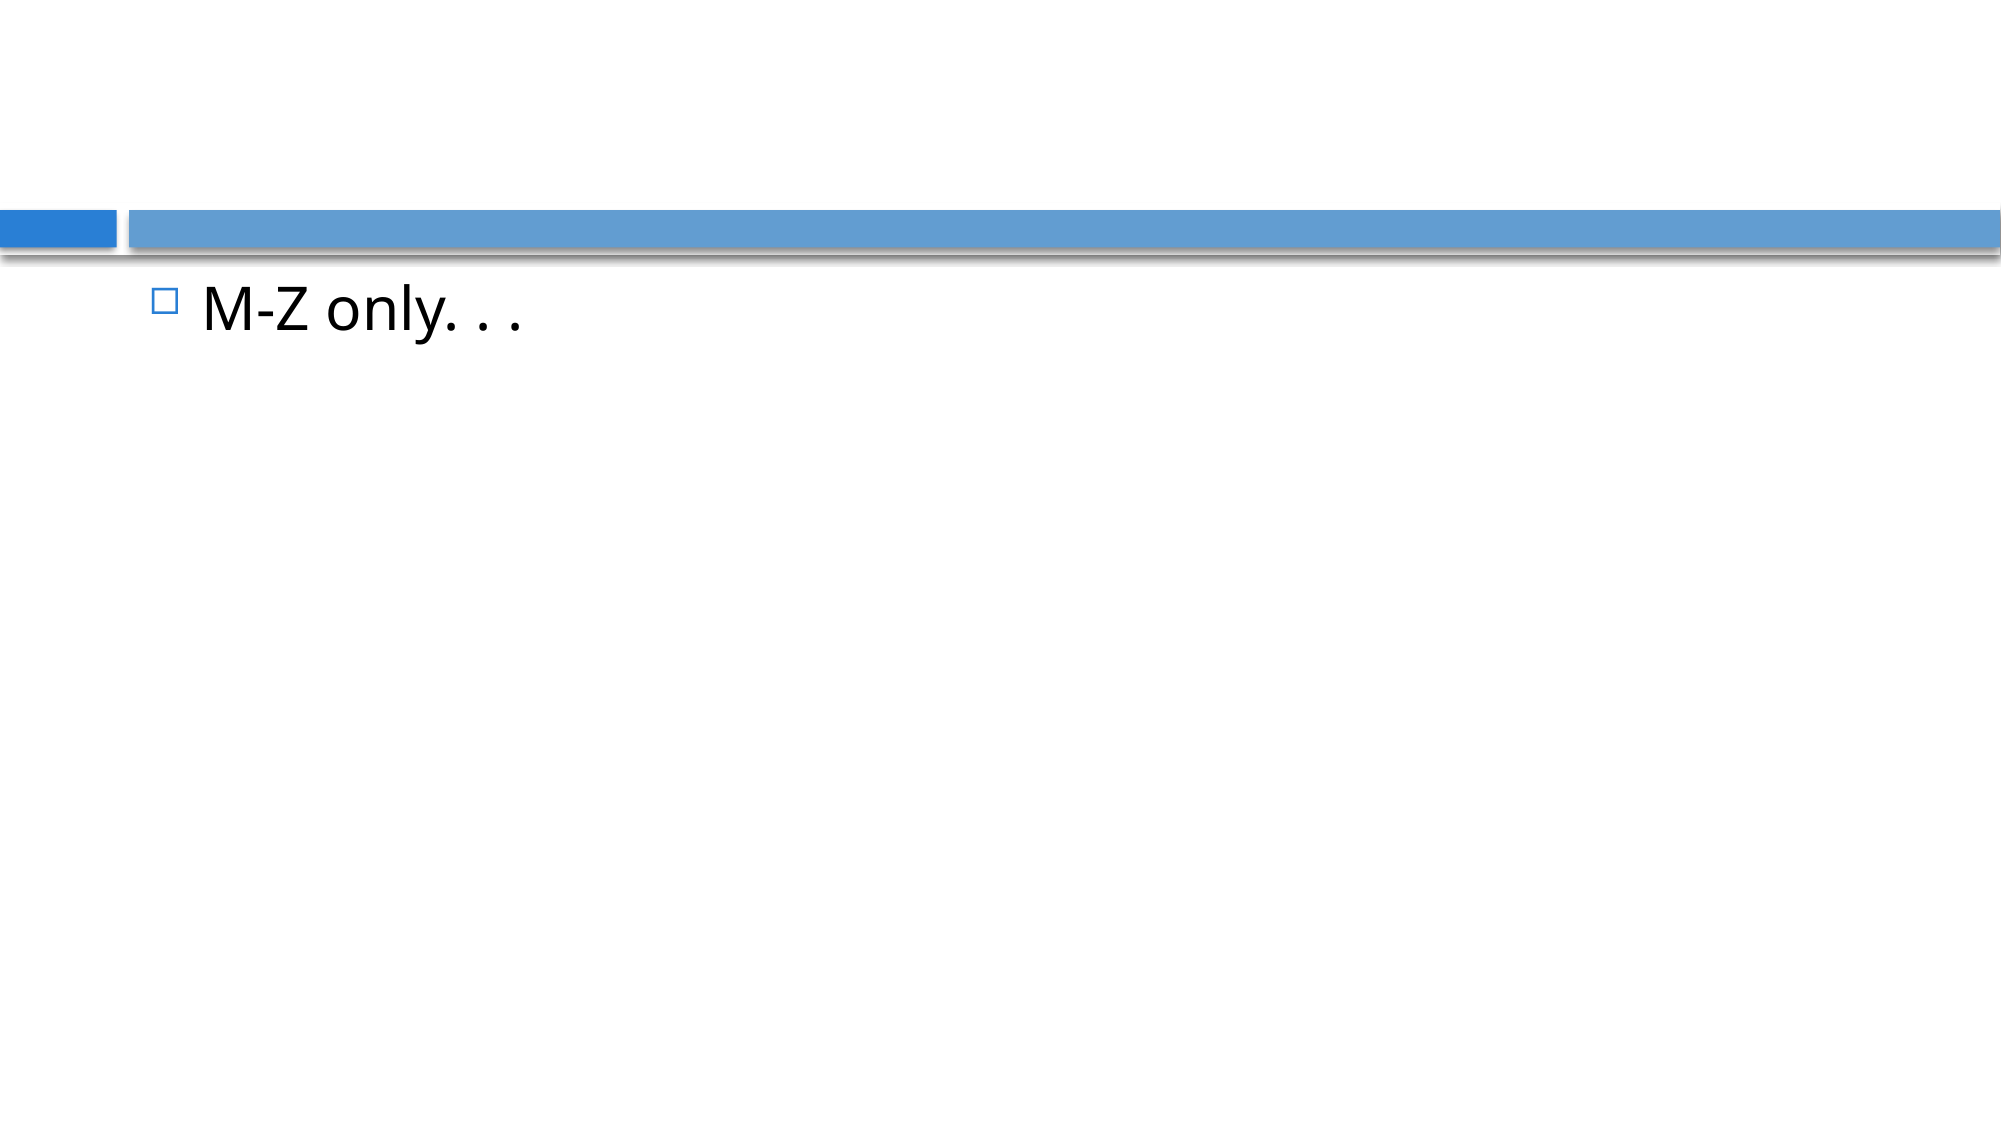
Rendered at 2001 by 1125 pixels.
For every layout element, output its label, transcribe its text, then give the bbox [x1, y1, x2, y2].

list M-Z only. . . [133, 262, 1918, 1000]
